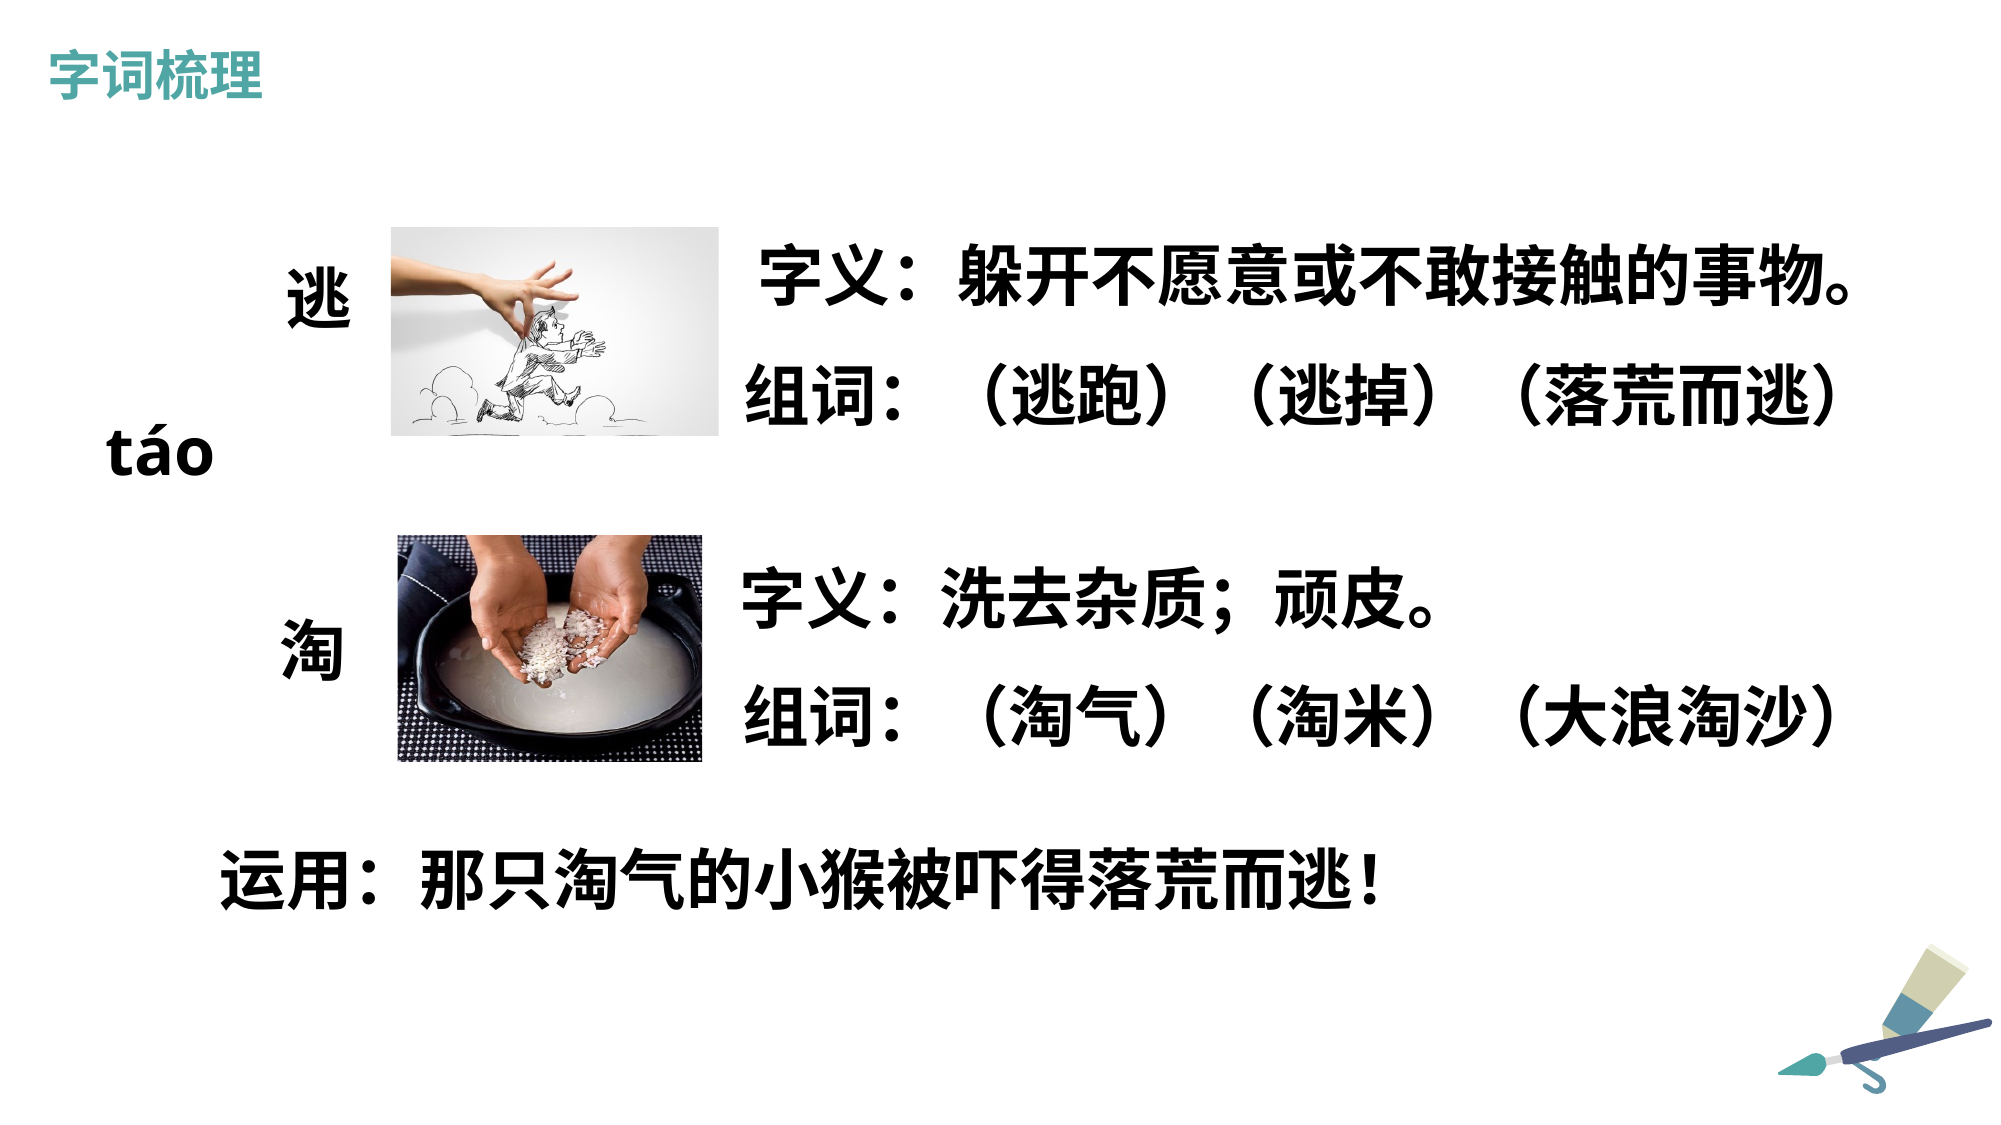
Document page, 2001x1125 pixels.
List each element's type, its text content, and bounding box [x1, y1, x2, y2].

text_box 字义：洗去杂质；顽皮。 [719, 546, 1495, 647]
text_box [1811, 945, 1974, 1125]
text_box 运用：那只淘气的小猴被吓得落荒而逃！ [168, 827, 1458, 928]
text_box 组词：（淘气）（淘米）（大浪淘沙） [722, 665, 1898, 766]
text_box 字词梳理 [32, 33, 347, 114]
text_box 逃 [265, 246, 390, 347]
picture [390, 227, 719, 436]
text_box 字义：躲开不愿意或不敢接触的事物。 [737, 223, 1928, 324]
text_box táo [85, 398, 284, 499]
text_box 组词：（逃跑）（逃掉）（落荒而逃） [723, 343, 1899, 444]
picture [397, 535, 703, 762]
text_box 淘 [259, 599, 397, 700]
